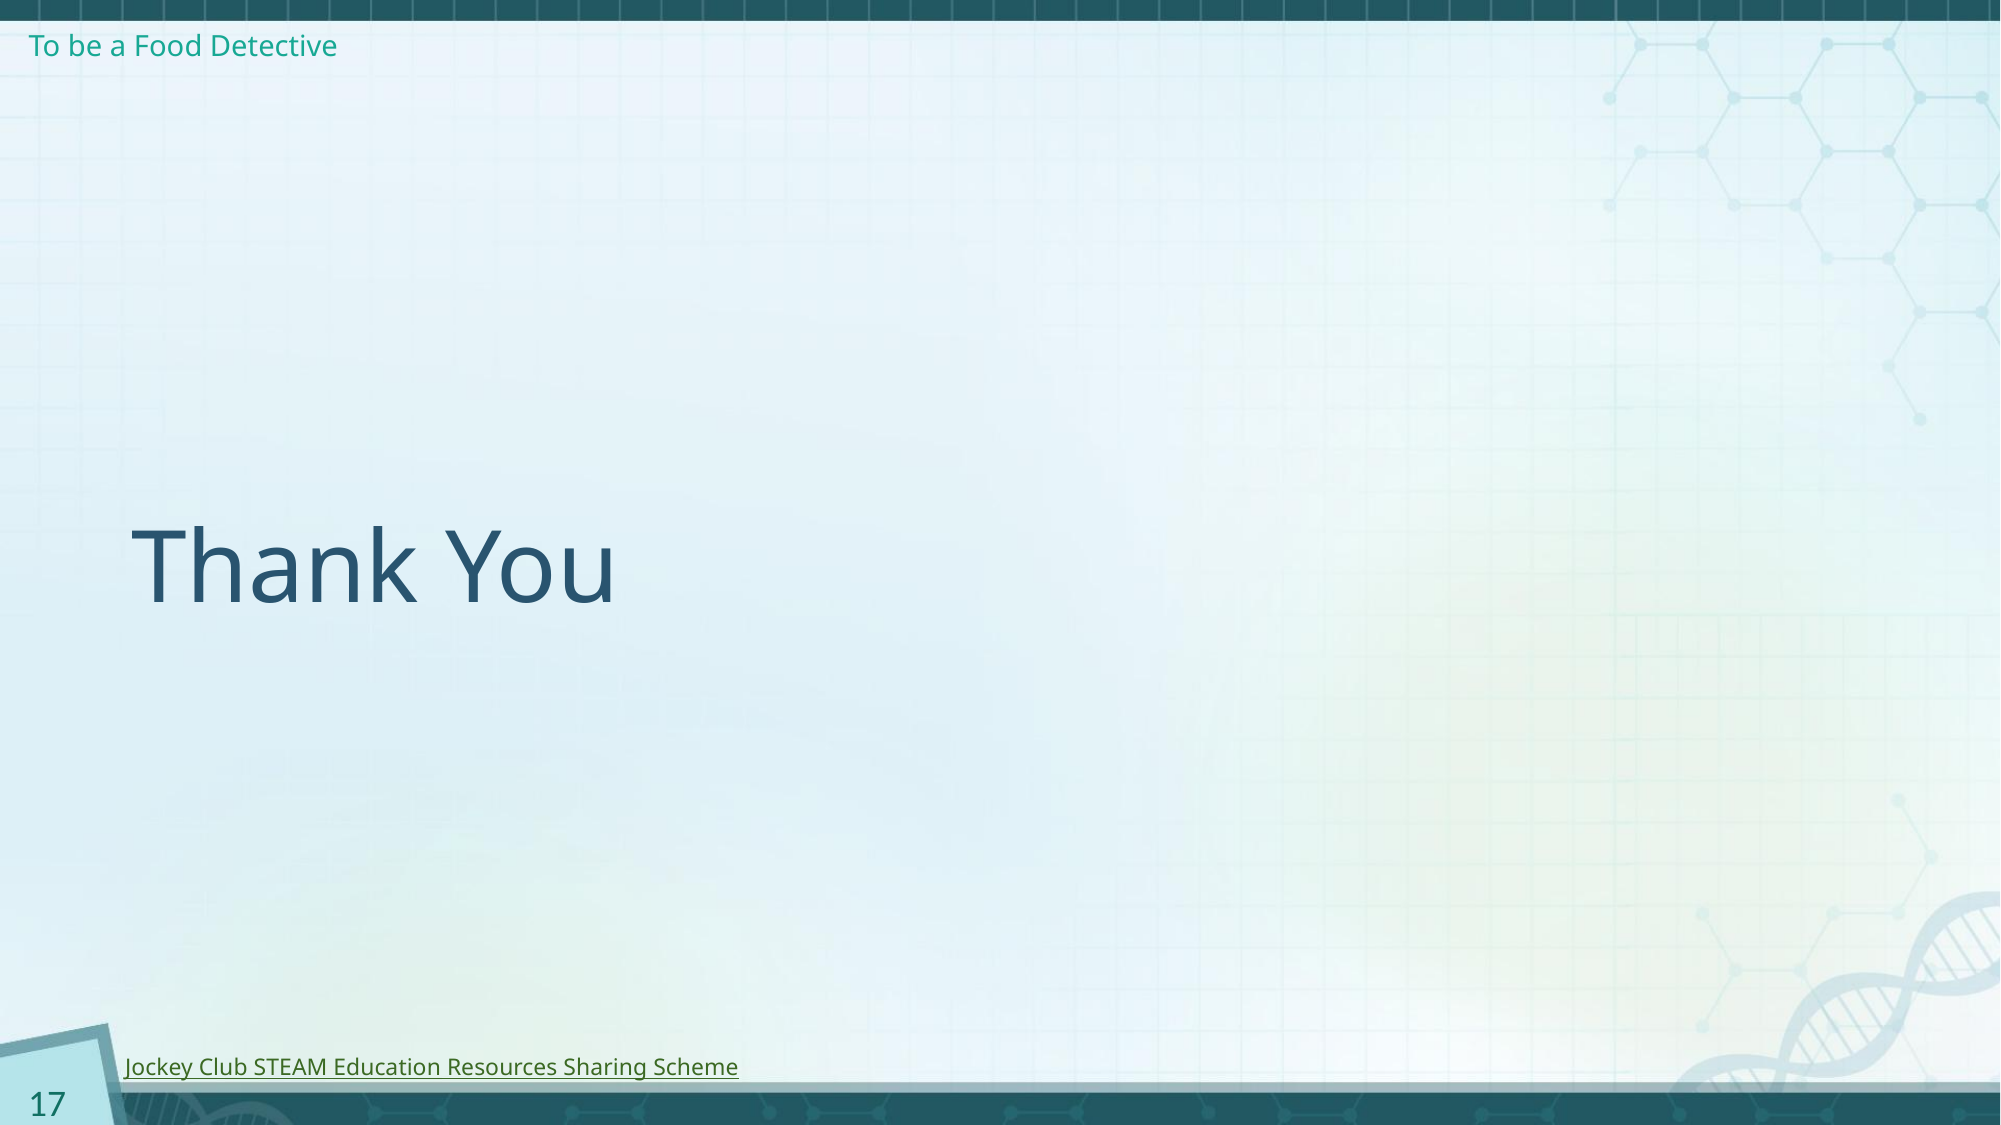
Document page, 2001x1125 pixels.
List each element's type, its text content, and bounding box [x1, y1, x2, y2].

text_box Thank You [111, 412, 1522, 713]
picture [0, 0, 2001, 1125]
slide_number 17 [0, 1071, 96, 1125]
